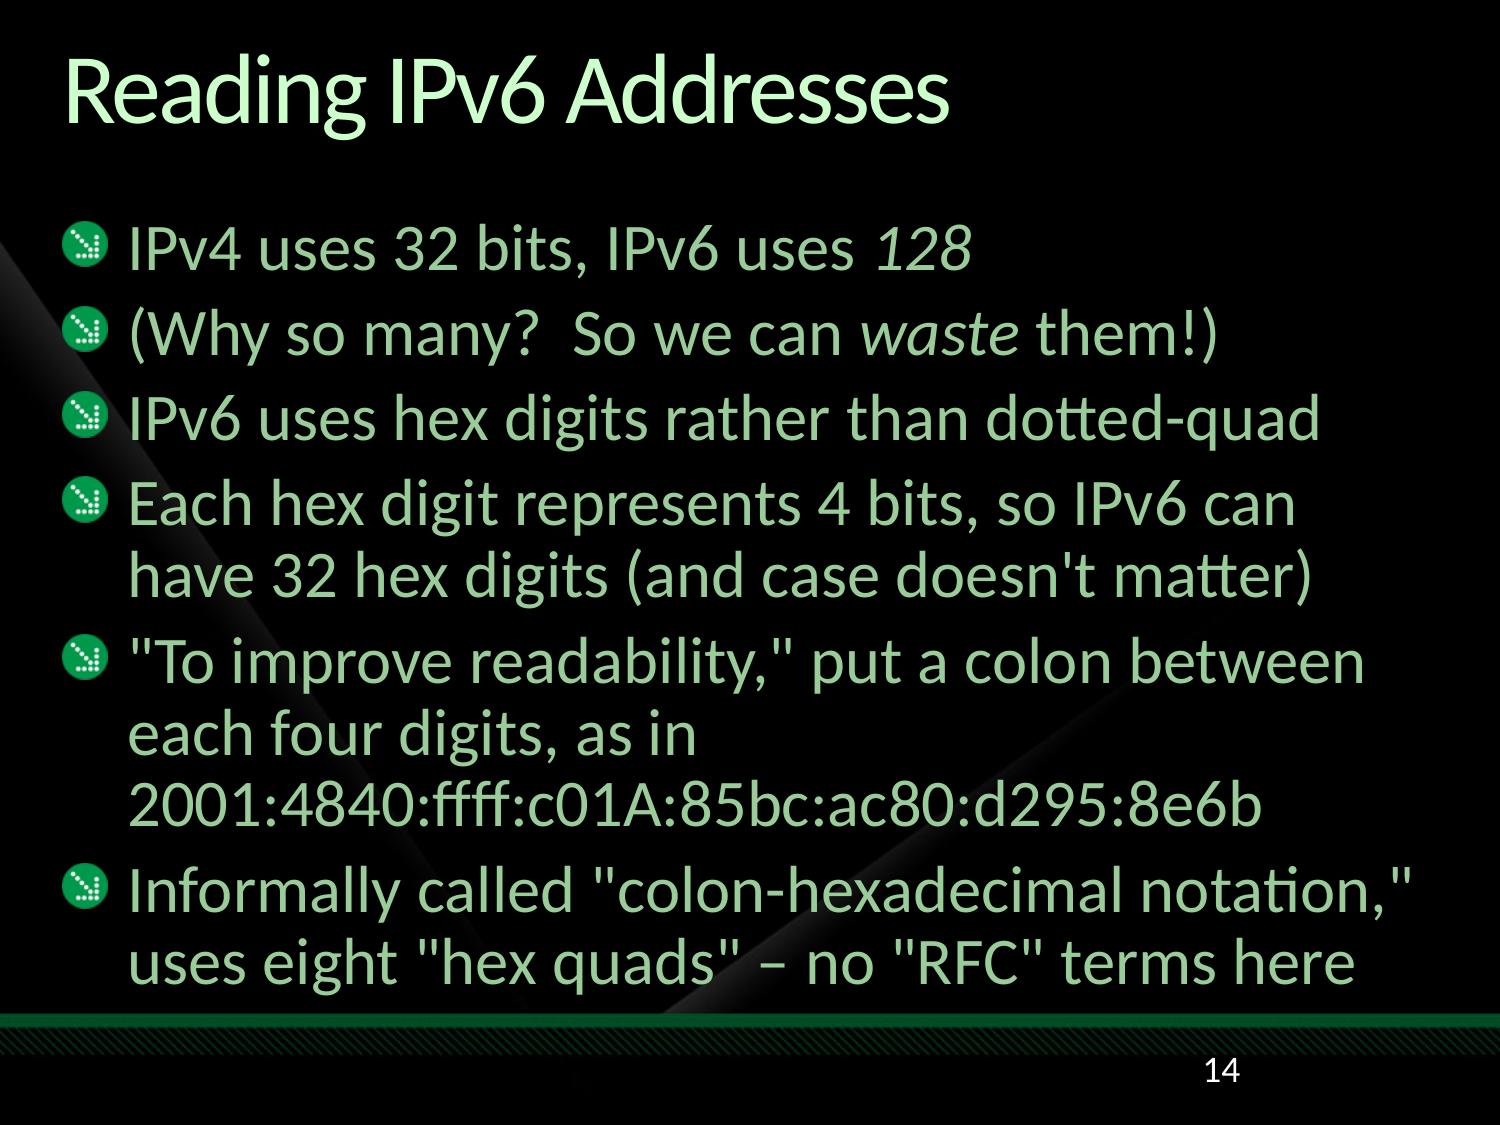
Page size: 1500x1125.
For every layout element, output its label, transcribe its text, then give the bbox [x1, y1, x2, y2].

slide_number 14 [1187, 1037, 1500, 1113]
title Reading IPv6 Addresses [62, 37, 1438, 147]
list IPv4 uses 32 bits, IPv6 uses 128 (Why so many? So we can waste them!) IPv6 uses hex digits rather than dotted-quad Each hex digit represents 4 bits, so IPv6 can have 32 hex digits (and case doesn't matter) "To improve readability," put a colon between each four digits, as in 2001:4840:ffff:c01A:85bc:ac80:d295:8e6b Informally called "colon-hexadecimal notation," uses eight "hex quads" – no "RFC" terms here [62, 212, 1438, 1021]
picture [0, 0, 1500, 1125]
